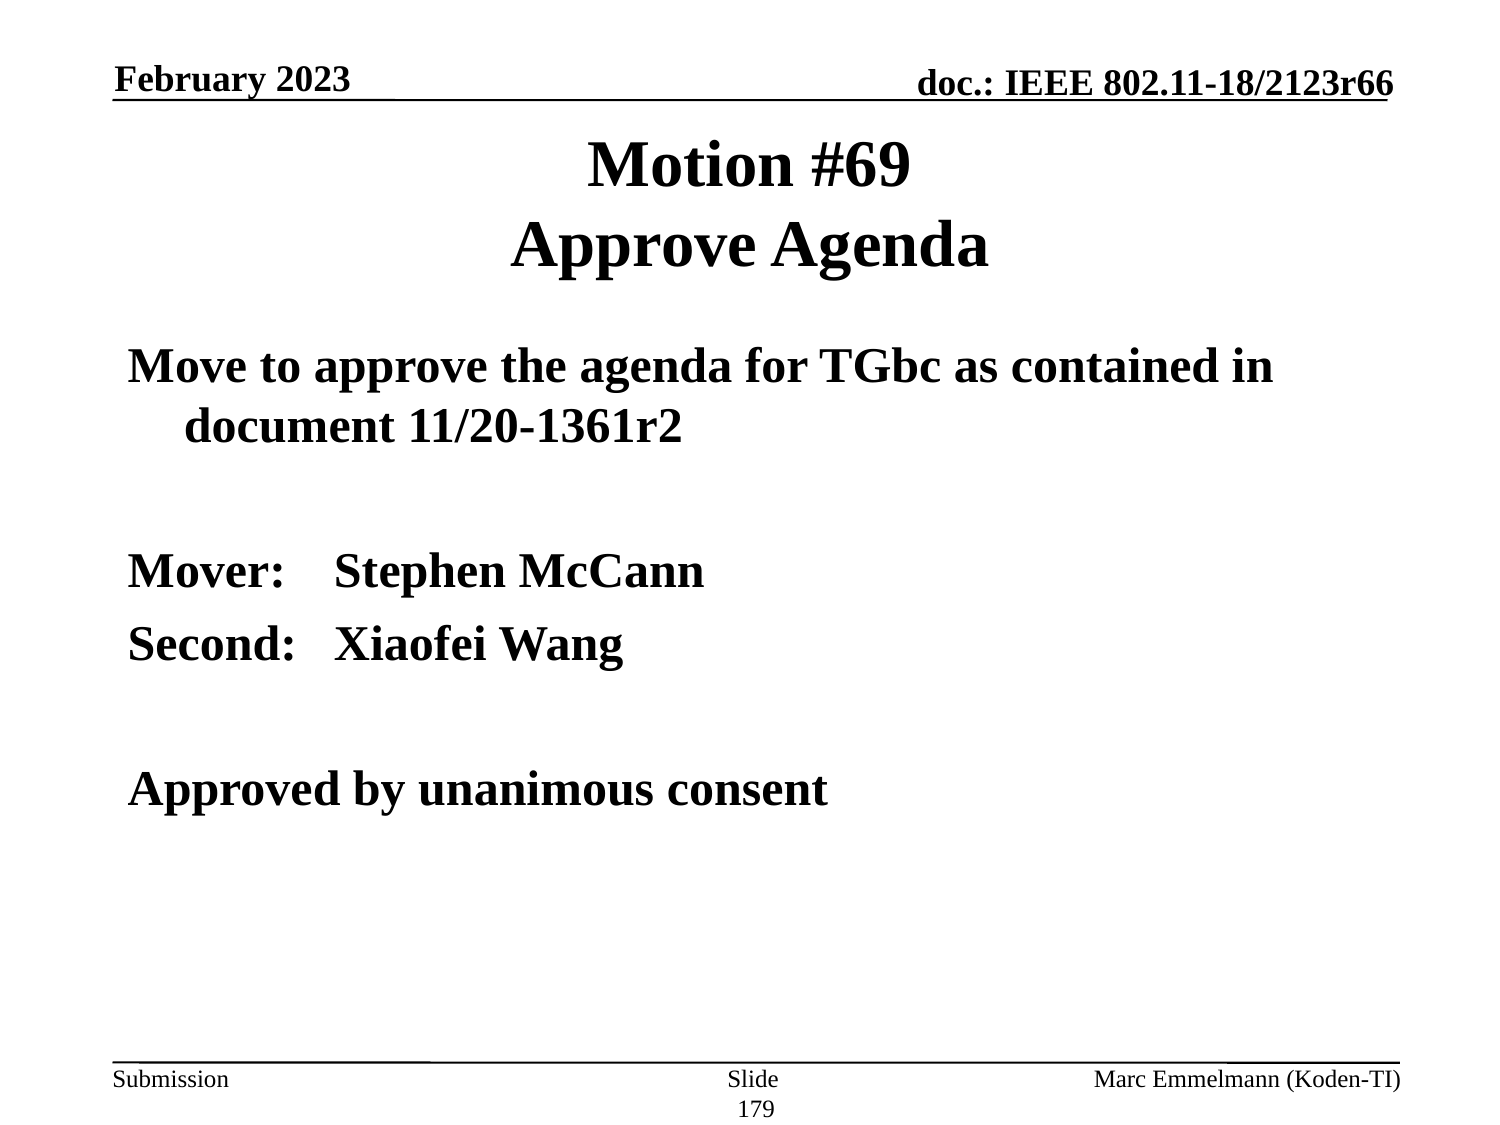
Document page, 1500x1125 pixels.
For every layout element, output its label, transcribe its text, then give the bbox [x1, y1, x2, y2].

footer Marc Emmelmann (Koden-TI) [878, 1061, 1402, 1093]
list Move to approve the agenda for TGbc as contained in document 11/20-1361r2 Mover: Stephen McCann Second: Xiaofei Wang Approved by unanimous consent [112, 324, 1388, 1000]
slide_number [114, 54, 423, 100]
title Motion #69 Approve Agenda [112, 112, 1388, 288]
slide_number Slide 179 [712, 1061, 800, 1123]
